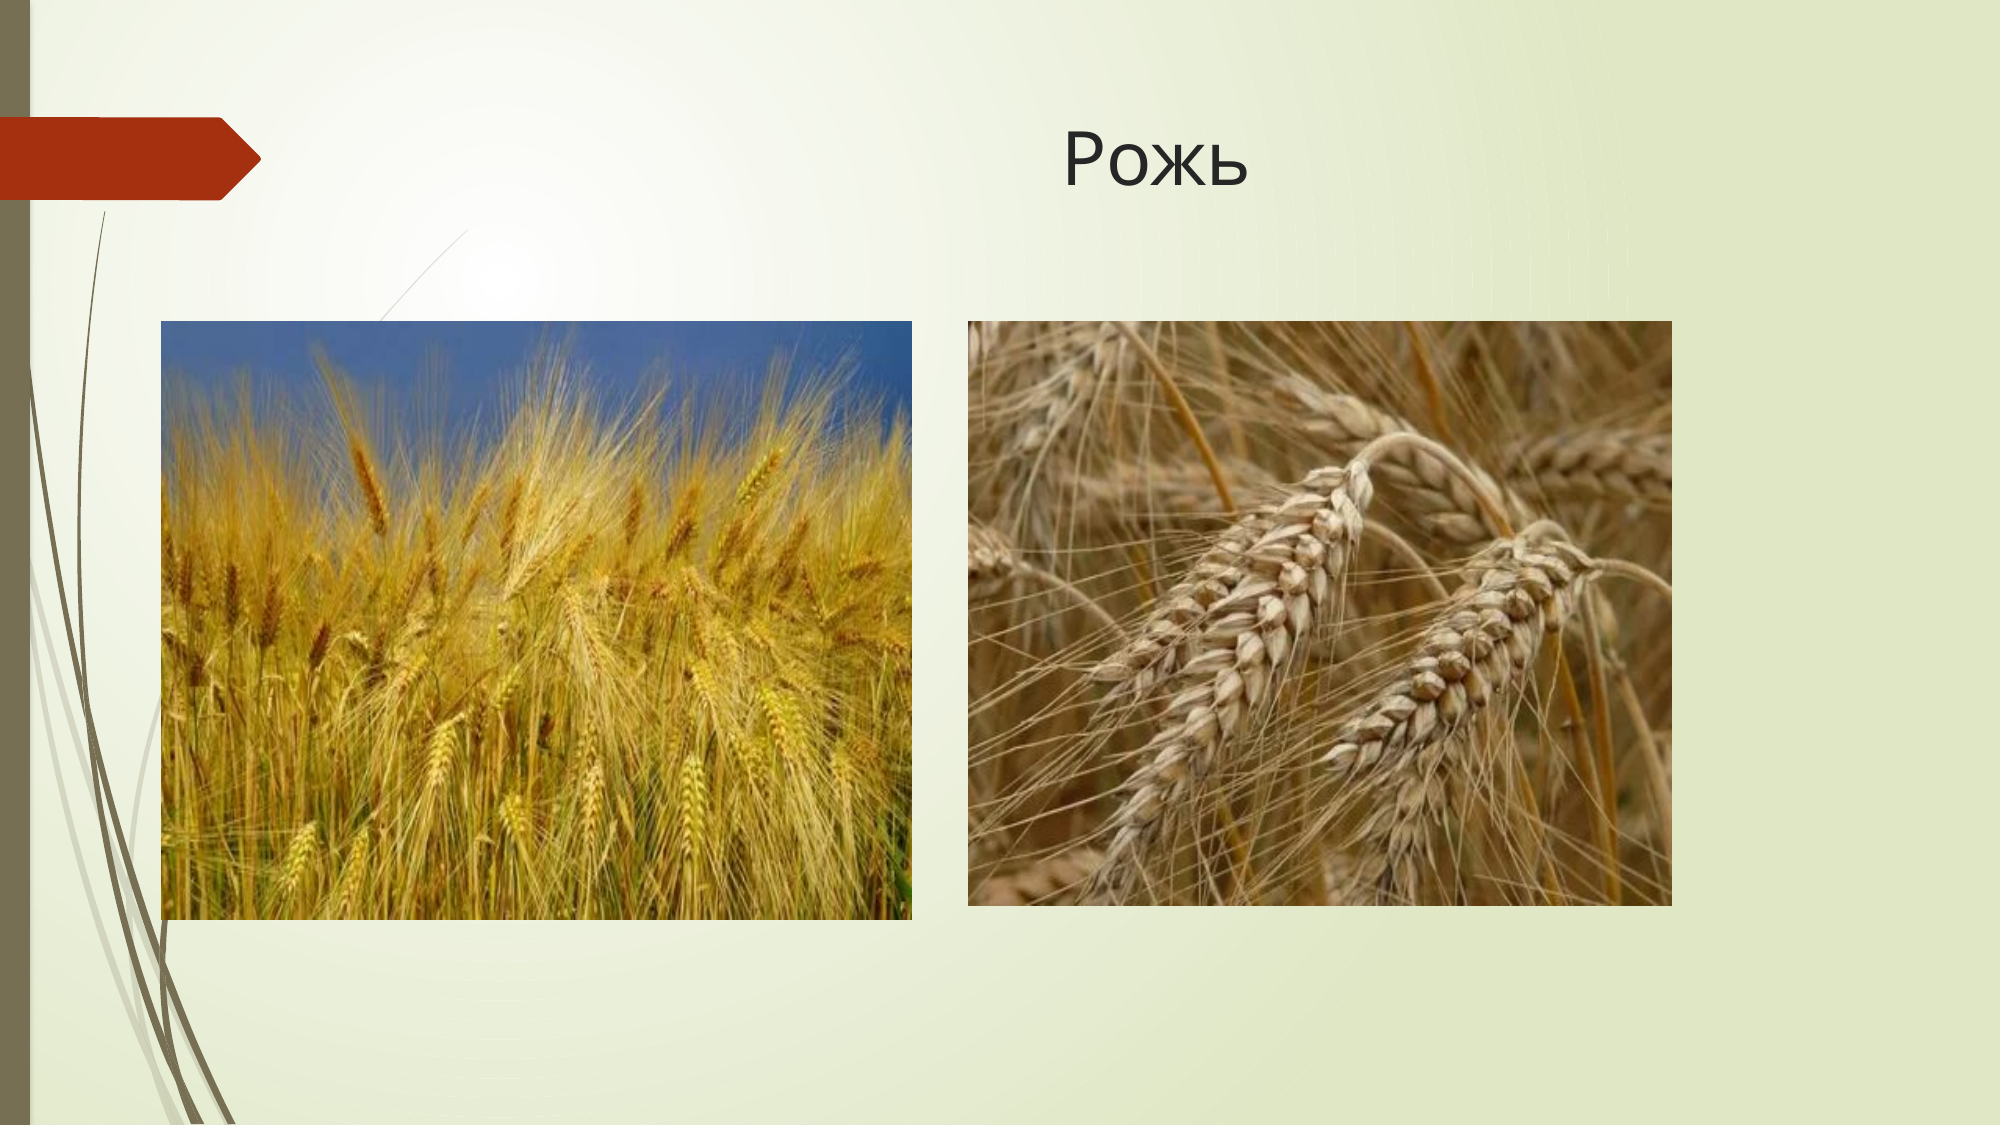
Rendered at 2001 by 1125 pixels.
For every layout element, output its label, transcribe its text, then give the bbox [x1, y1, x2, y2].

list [160, 321, 912, 920]
title Рожь [425, 102, 1888, 313]
picture [968, 321, 1672, 906]
